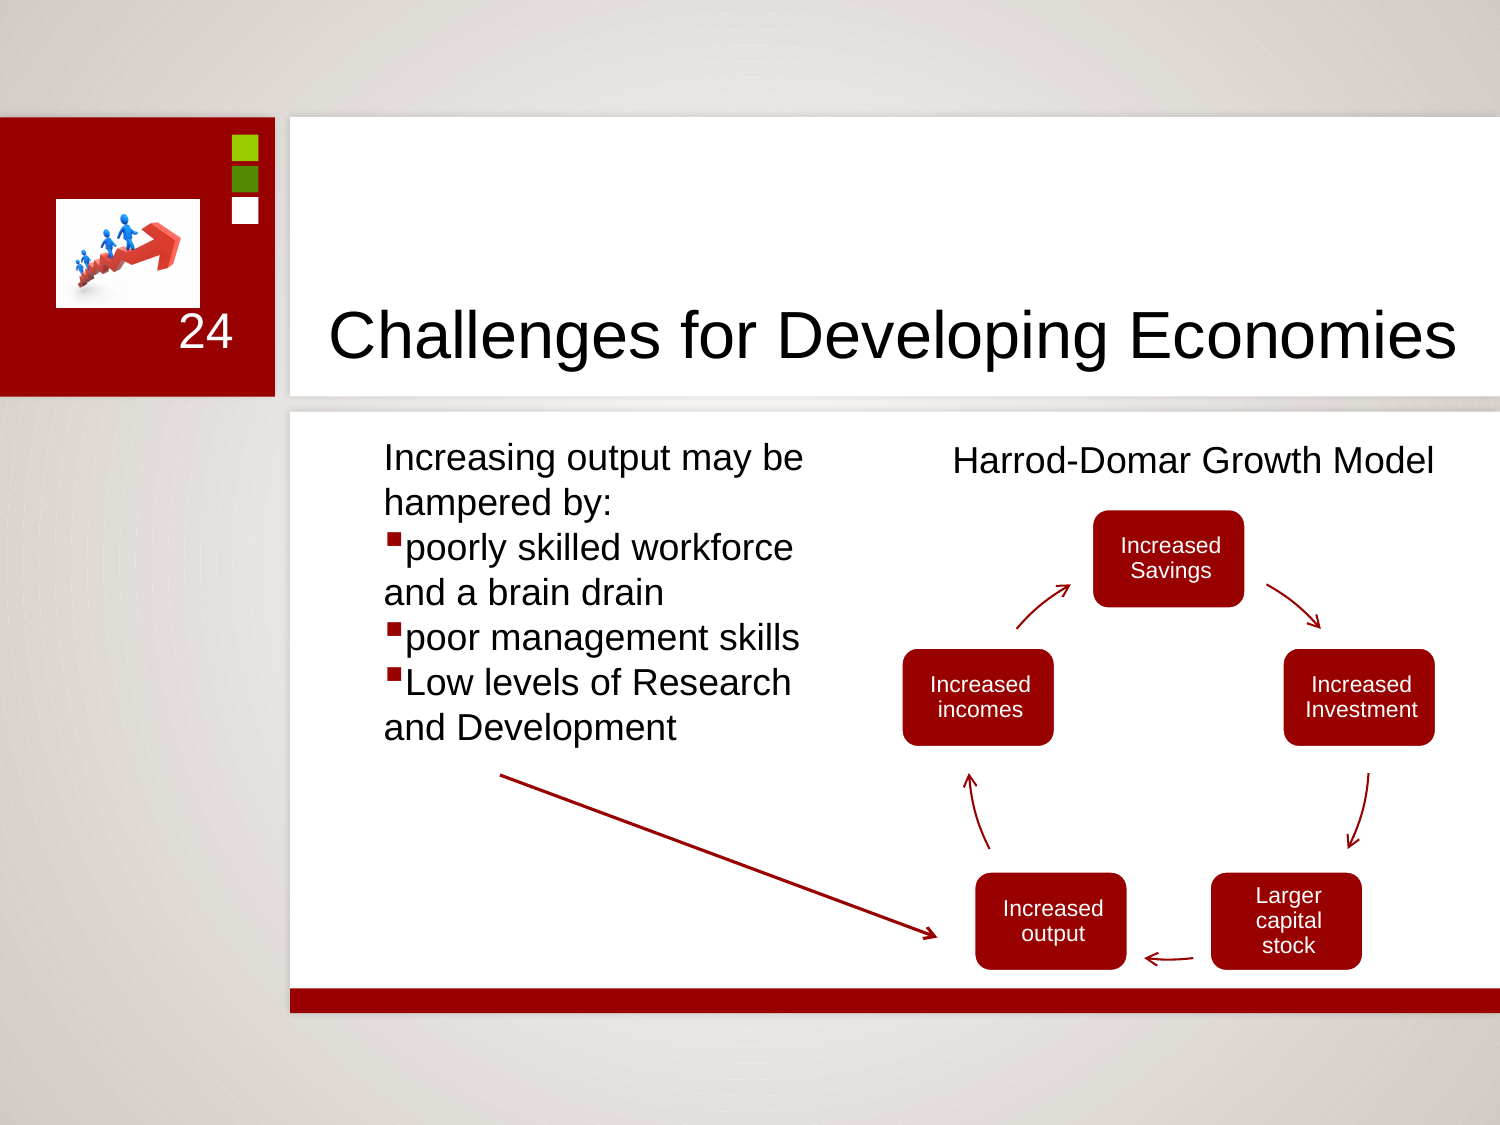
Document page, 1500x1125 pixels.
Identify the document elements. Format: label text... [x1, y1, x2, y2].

text_box Harrod-Domar Growth Model [937, 428, 1475, 507]
list Increasing output may be hampered by: poorly skilled workforce and a brain drain poor management skills Low levels of Research and Development [312, 425, 873, 968]
picture [56, 199, 201, 308]
title Challenges for Developing Economies [313, 151, 1500, 379]
slide_number 24 [56, 278, 249, 379]
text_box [499, 774, 938, 938]
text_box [861, 508, 1476, 979]
